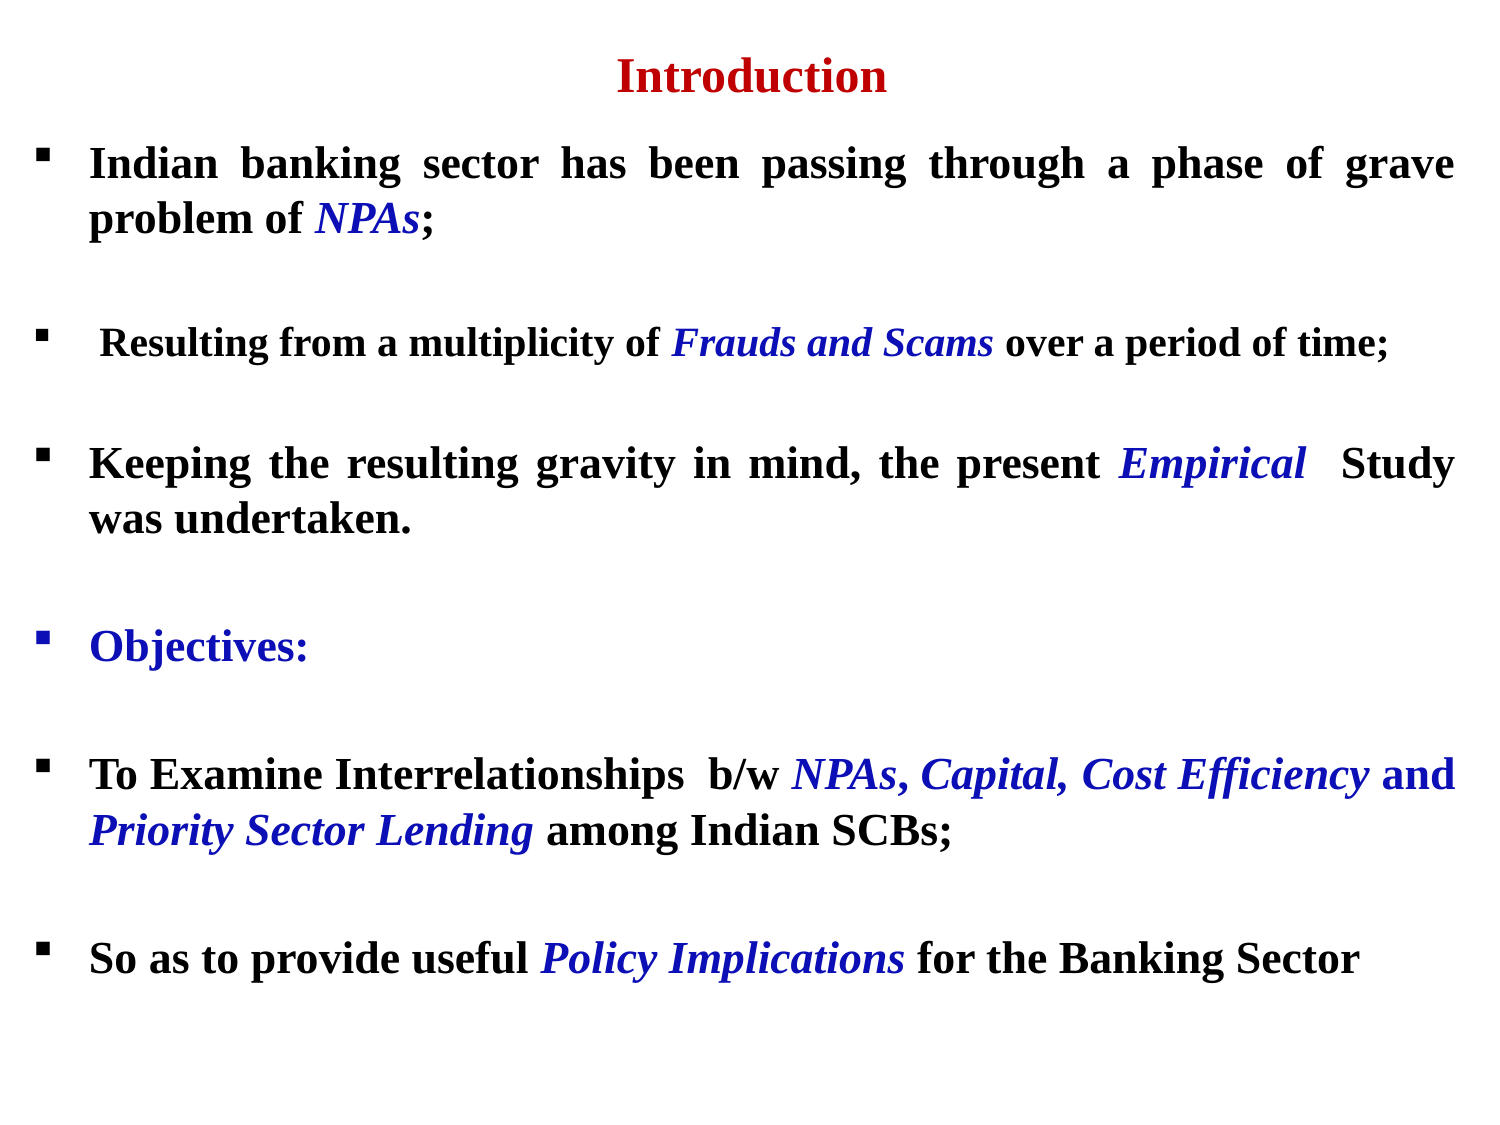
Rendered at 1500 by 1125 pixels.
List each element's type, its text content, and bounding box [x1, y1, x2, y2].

list Indian banking sector has been passing through a phase of grave problem of NPAs; Resulting from a multiplicity of Frauds and Scams over a period of time; Keeping the resulting gravity in mind, the present Empirical Study was undertaken. Objectives: To Examine Interrelationships b/w NPAs, Capital, Cost Efficiency and Priority Sector Lending among Indian SCBs; So as to provide useful Policy Implications for the Banking Sector [17, 125, 1471, 1125]
title Introduction [76, 30, 1427, 114]
